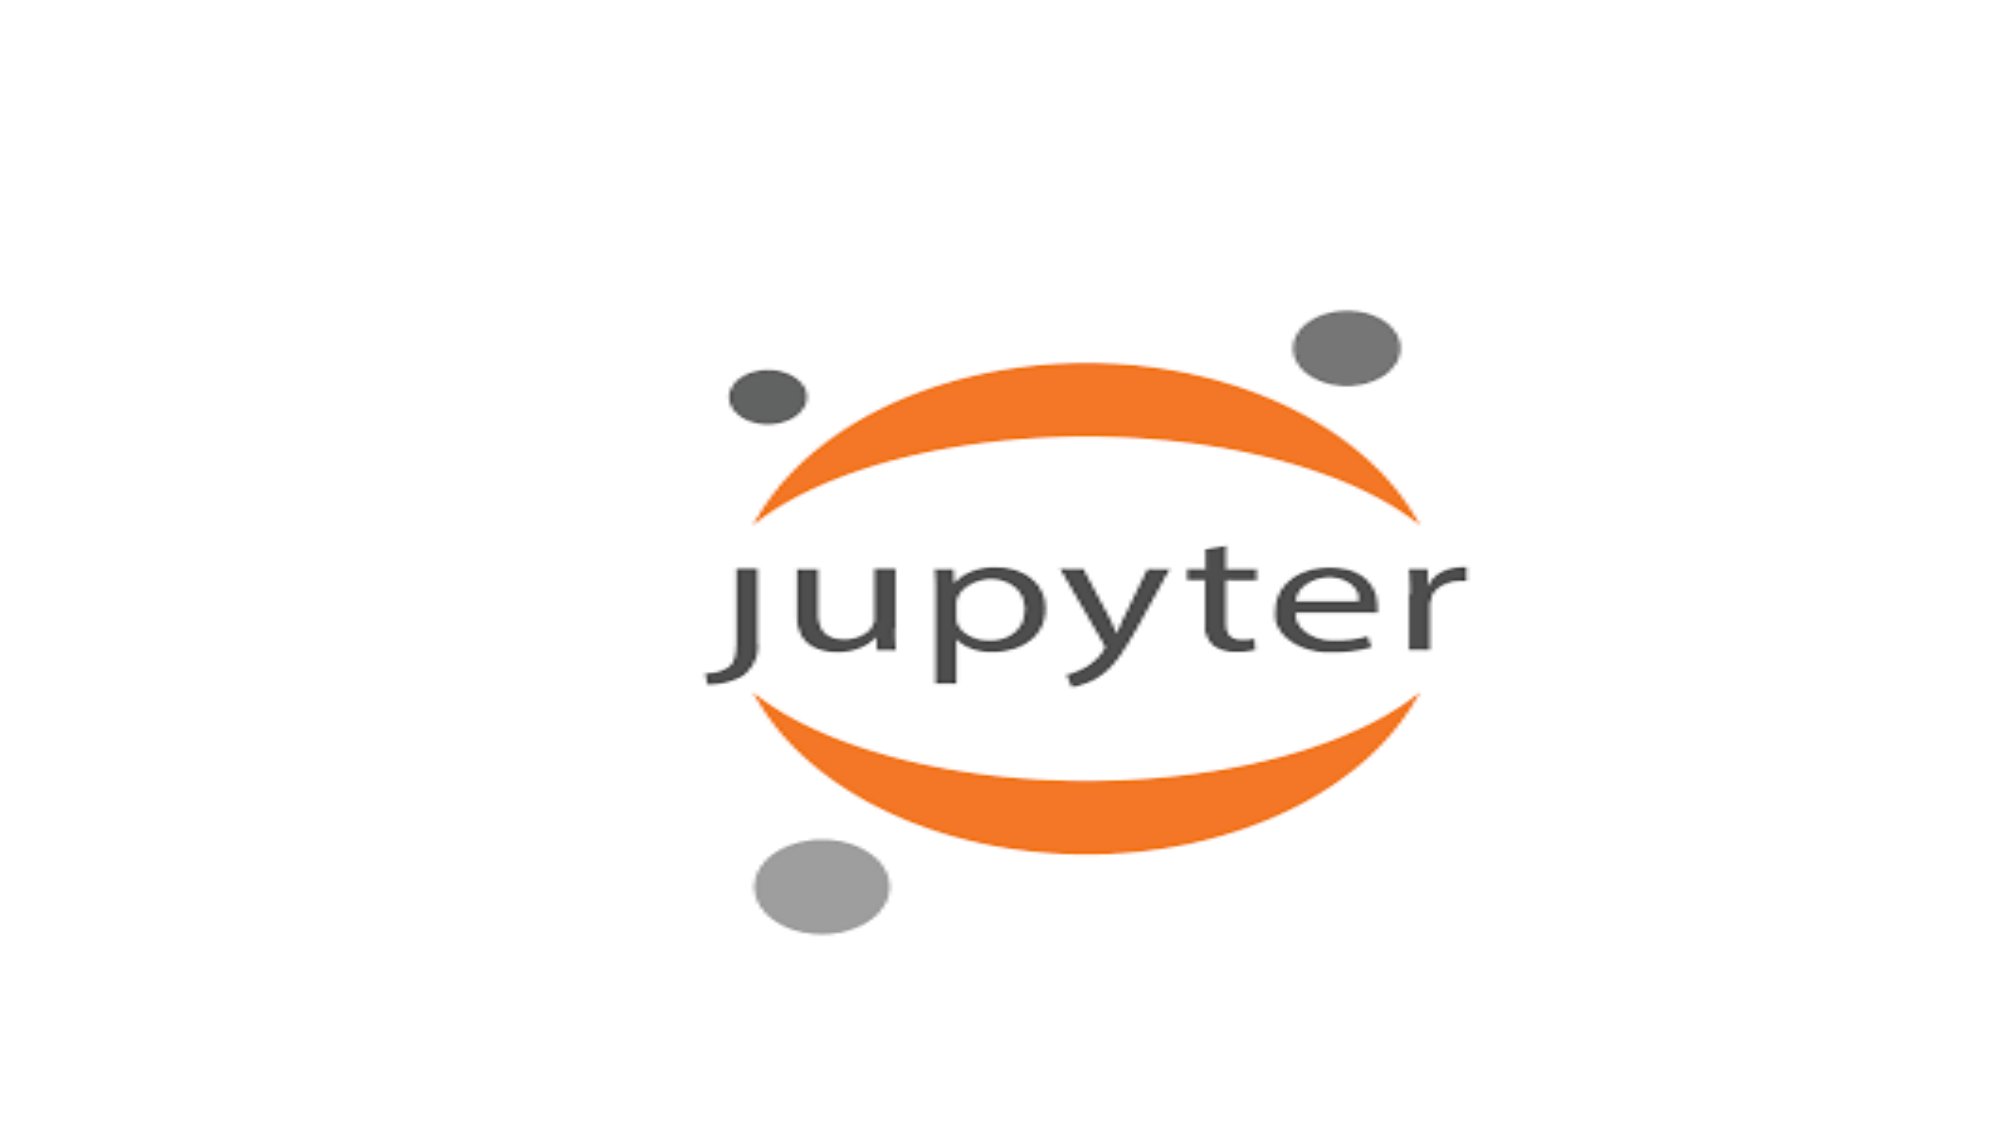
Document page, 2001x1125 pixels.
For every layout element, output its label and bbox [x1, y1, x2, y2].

picture [697, 302, 1482, 939]
